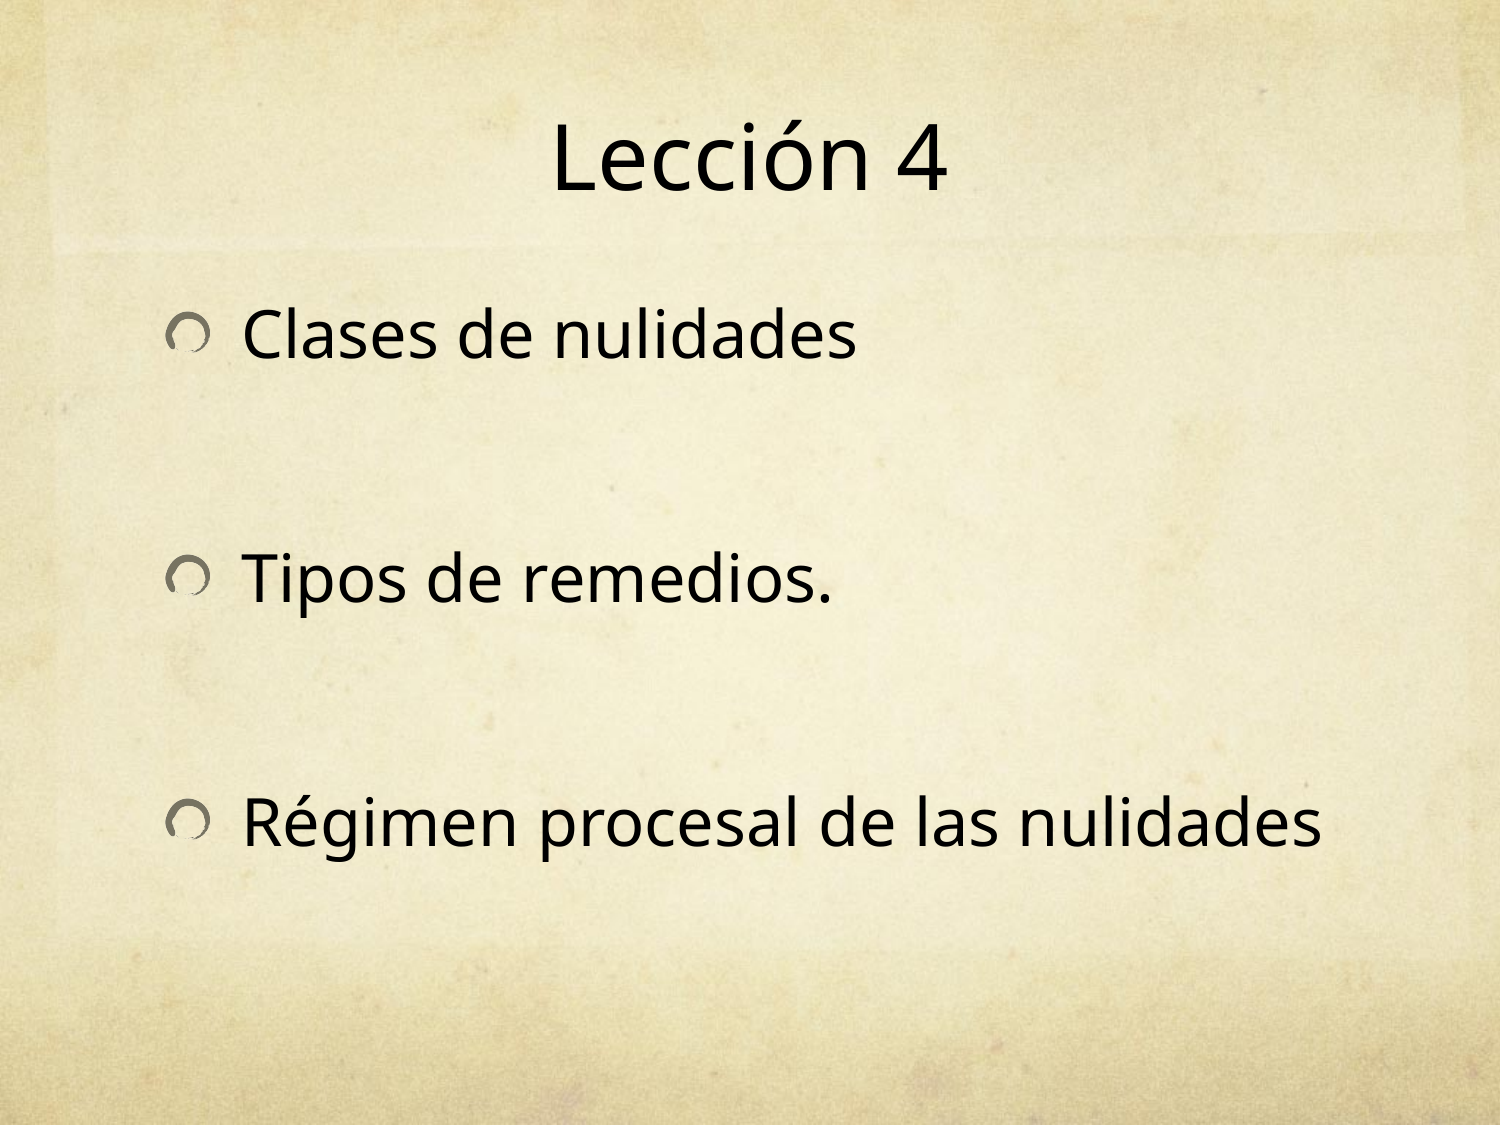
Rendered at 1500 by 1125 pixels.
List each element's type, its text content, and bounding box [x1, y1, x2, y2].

title Lección 4 [150, 82, 1350, 225]
picture [0, 0, 1500, 1125]
list Clases de nulidades Tipos de remedios. Régimen procesal de las nulidades [150, 284, 1350, 950]
